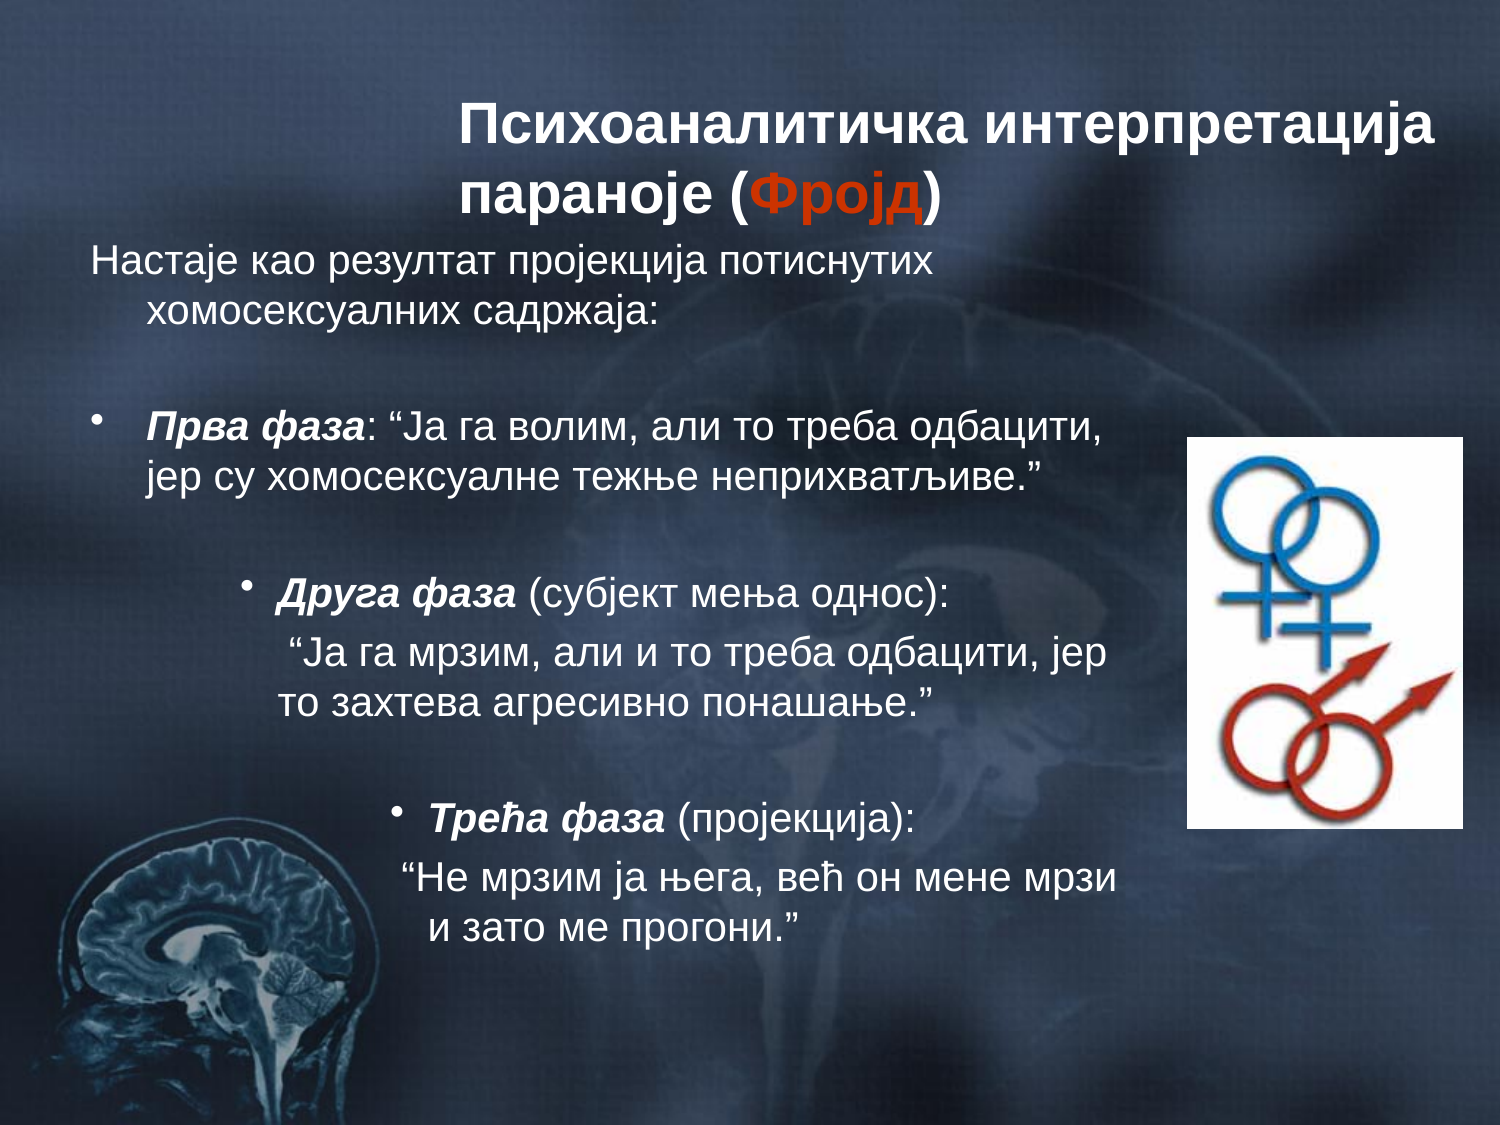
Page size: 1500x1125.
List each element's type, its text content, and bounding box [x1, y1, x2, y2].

picture [0, 0, 1500, 1125]
title Психоаналитичка интерпретација параноје (Фројд) [443, 44, 1480, 233]
list Настаје као резултат пројекција потиснутих хомосексуалних садржаја: Прва фаза: “Ја га волим, али то треба одбацити, јер су хомосексуалне тежње неприхватљиве.” Друга фаза (субјект мења однос): “Ја га мрзим, али и то треба одбацити, јер то захтева агресивно понашање.” Трећа фаза (пројекција): “Не мрзим ја њега, већ он мене мрзи и зато ме прогони.” [74, 224, 1151, 1013]
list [1187, 437, 1463, 829]
